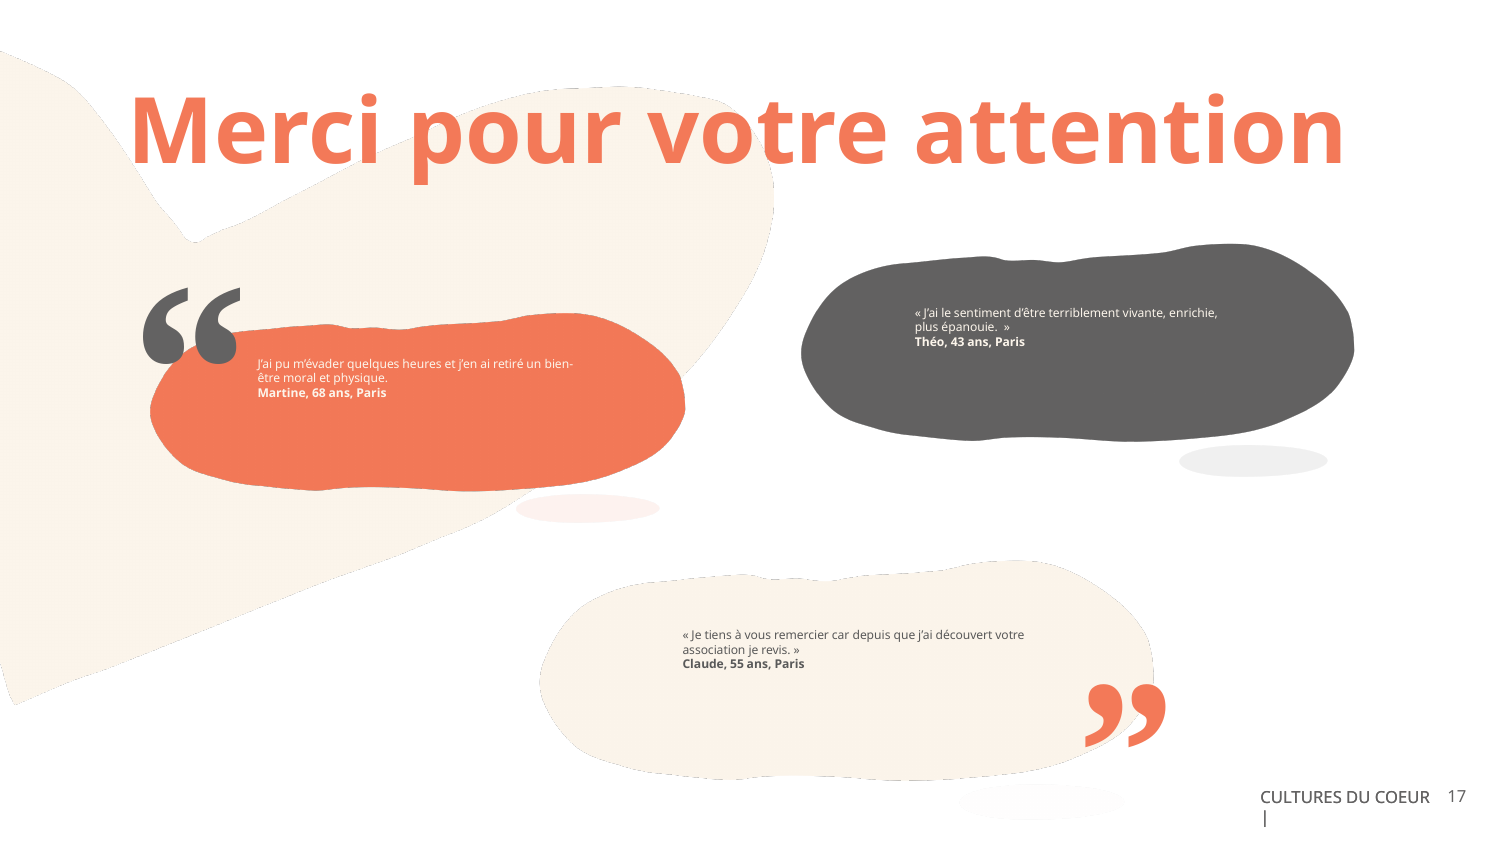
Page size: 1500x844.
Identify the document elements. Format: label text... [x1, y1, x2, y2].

slide_number 17 [1391, 764, 1482, 830]
picture [0, 26, 1158, 820]
picture [798, 227, 1358, 477]
title « Je tiens à vous remercier car depuis que j’ai découvert votre association je revis. » Claude, 55 ans, Paris [667, 612, 1042, 716]
title « J’ai le sentiment d’être terriblement vivante, enrichie, plus épanouie. » Théo, 43 ans, Paris [899, 290, 1252, 393]
title J’ai pu m’évader quelques heures et j’en ai retiré un bien-être moral et physique. Martine, 68 ans, Paris [242, 341, 595, 445]
